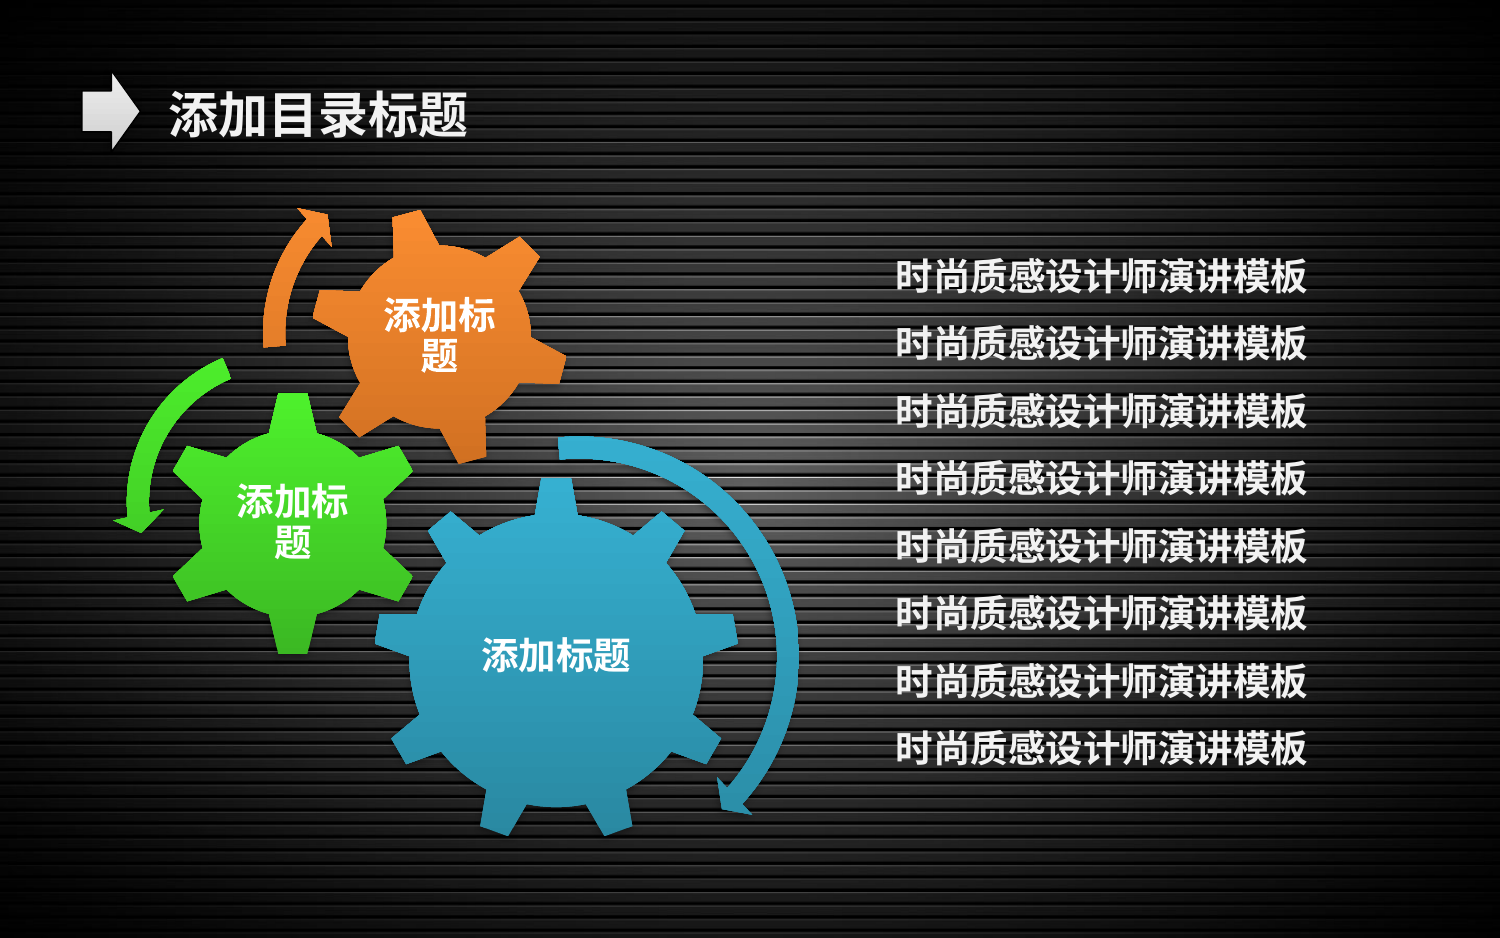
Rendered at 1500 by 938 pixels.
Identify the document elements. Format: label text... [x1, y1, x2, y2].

picture [0, 0, 1500, 938]
text_box 添加目录标题 [154, 76, 484, 152]
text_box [0, 176, 907, 844]
text_box [81, 69, 142, 154]
text_box 时尚质感设计师演讲模板 时尚质感设计师演讲模板 时尚质感设计师演讲模板 时尚质感设计师演讲模板 时尚质感设计师演讲模板 时尚质感设计师演讲模板 时尚质感设计师演讲模板 时尚质感设计师演讲模板 [881, 222, 1324, 913]
